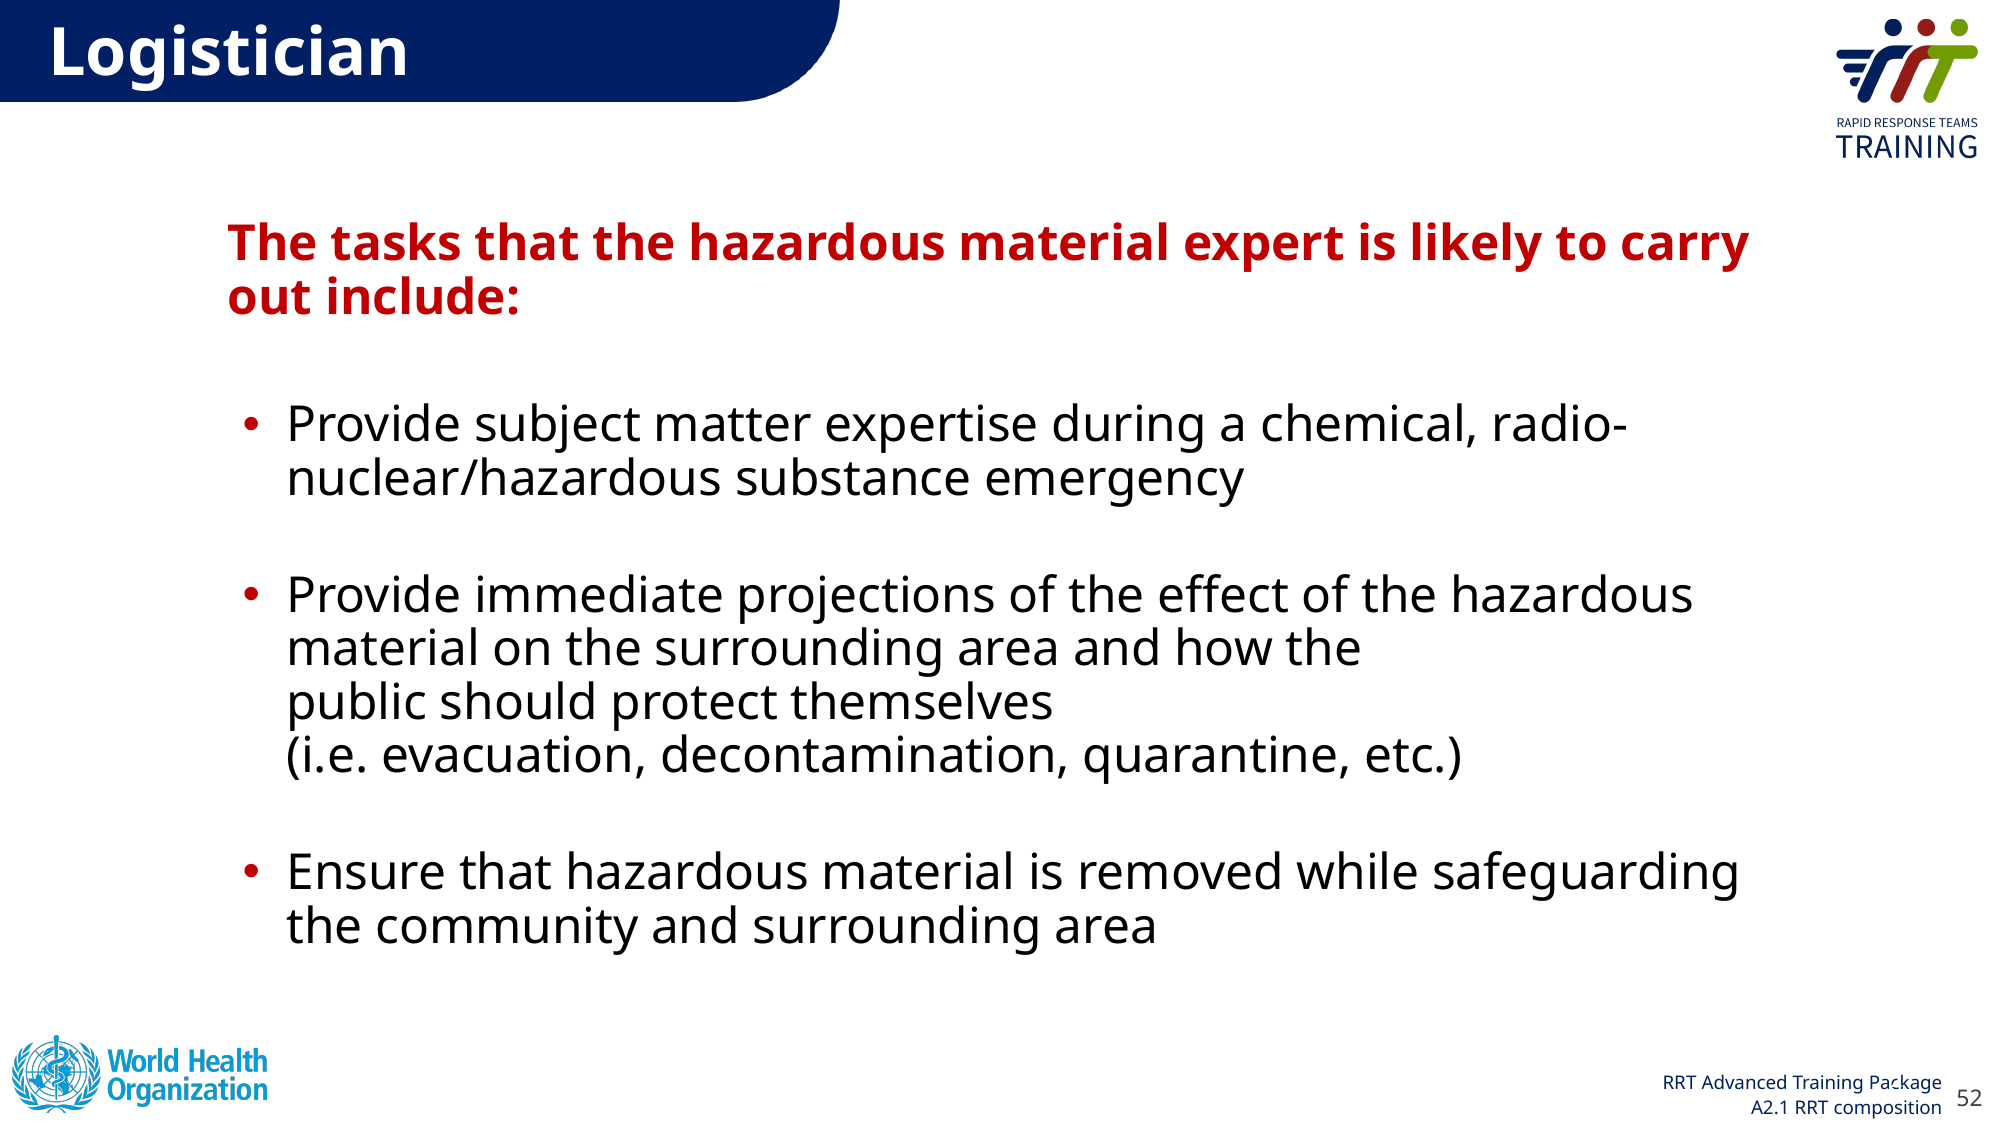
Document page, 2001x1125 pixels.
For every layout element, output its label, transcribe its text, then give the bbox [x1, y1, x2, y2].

list The tasks that the hazardous material expert is likely to carry out include: Provide subject matter expertise during a chemical, radio-nuclear/hazardous substance emergency Provide immediate projections of the effect of the hazardous material on the surrounding area and how the public should protect themselves (i.e. evacuation, decontamination, quarantine, etc.) Ensure that hazardous material is removed while safeguarding the community and surrounding area [227, 148, 1773, 912]
slide_number 52 [1882, 1037, 1922, 1082]
picture [12, 1083, 48, 1113]
picture [0, 0, 841, 103]
text_box [0, 0, 1122, 135]
picture [58, 1050, 64, 1058]
picture [12, 1035, 267, 1113]
picture [1835, 19, 1978, 167]
